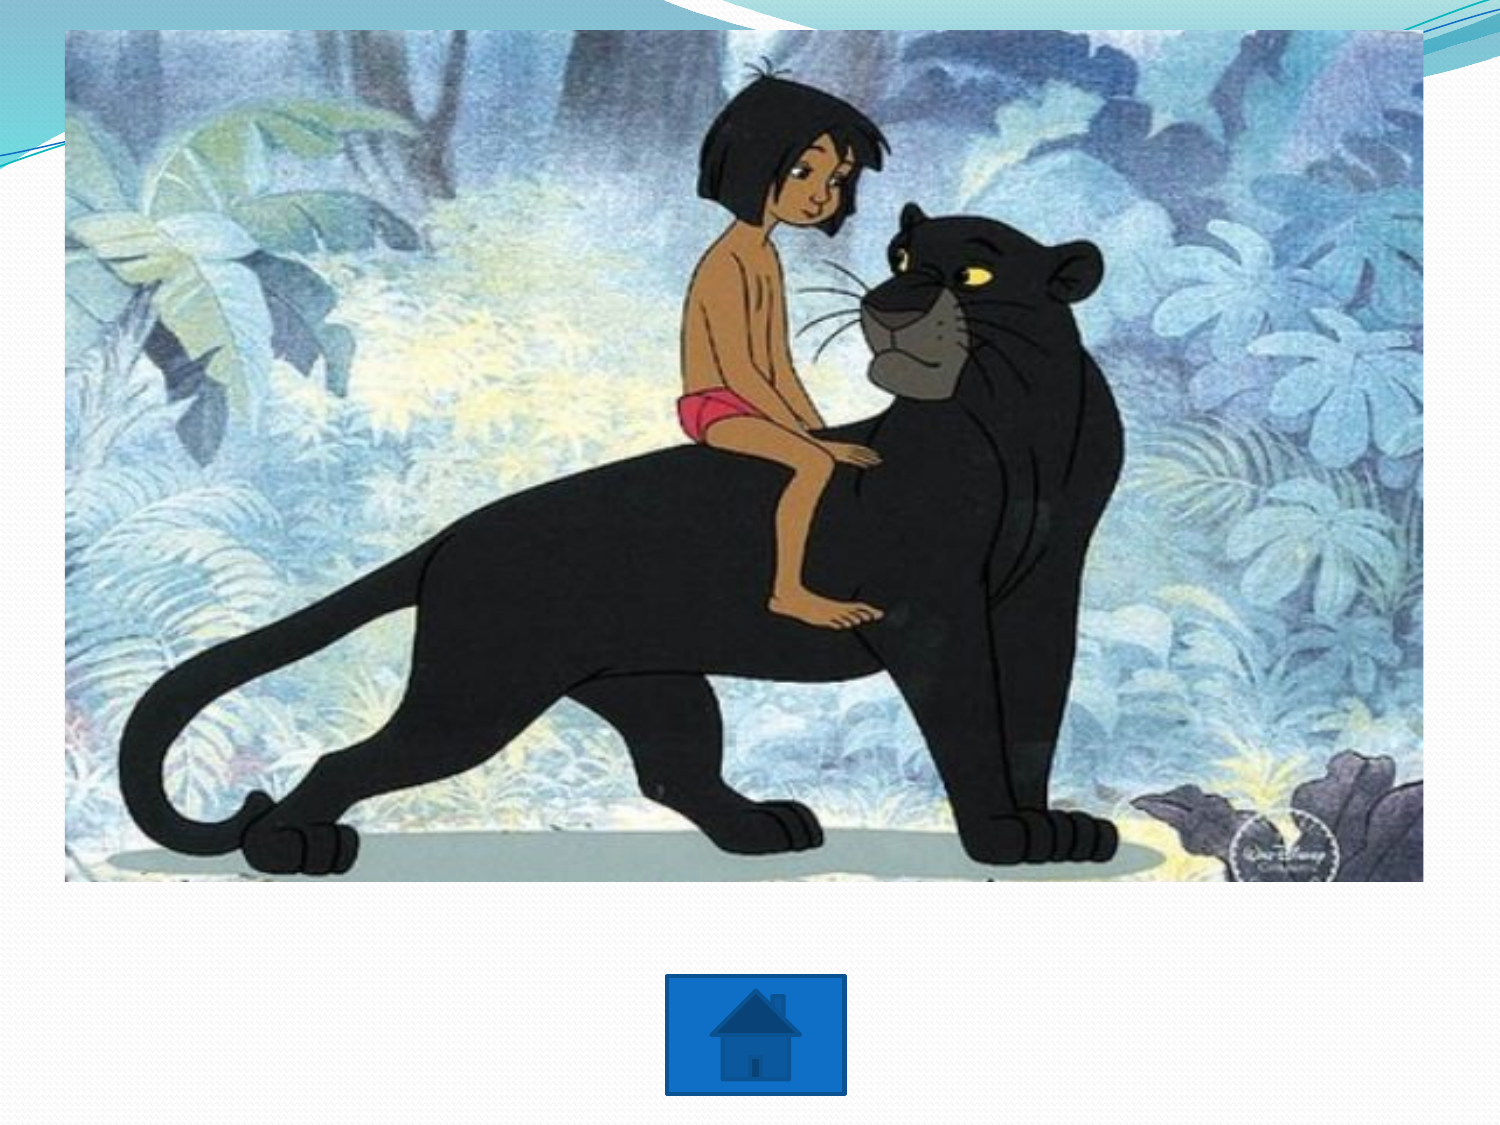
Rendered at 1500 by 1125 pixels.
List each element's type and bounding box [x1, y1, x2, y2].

text_box [665, 974, 847, 1096]
picture [64, 30, 1424, 882]
